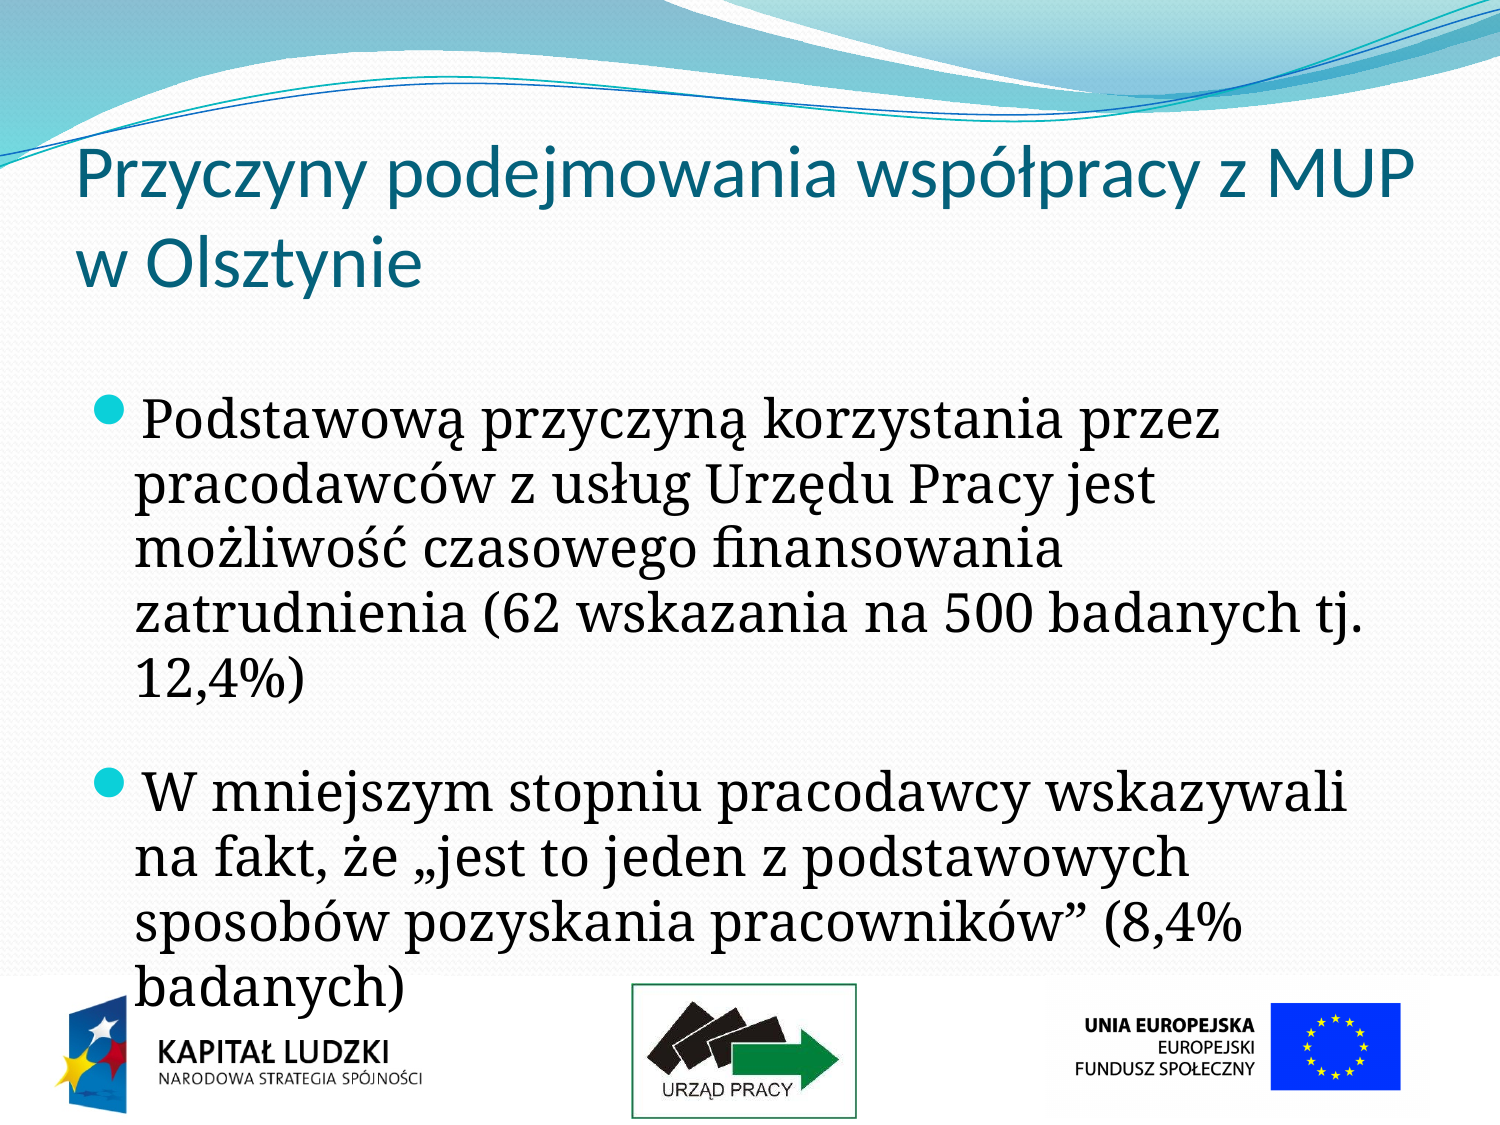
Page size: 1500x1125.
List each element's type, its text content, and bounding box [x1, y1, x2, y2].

list Podstawową przyczyną korzystania przez pracodawców z usług Urzędu Pracy jest możliwość czasowego finansowania zatrudnienia (62 wskazania na 500 badanych tj. 12,4%) W mniejszym stopniu pracodawcy wskazywali na fakt, że „jest to jeden z podstawowych sposobów pozyskania pracowników” (8,4% badanych) [75, 376, 1425, 1000]
title Przyczyny podejmowania współpracy z MUP w Olsztynie [75, 115, 1425, 303]
picture [631, 1000, 857, 1119]
picture [41, 975, 442, 1125]
picture [1045, 975, 1430, 1118]
